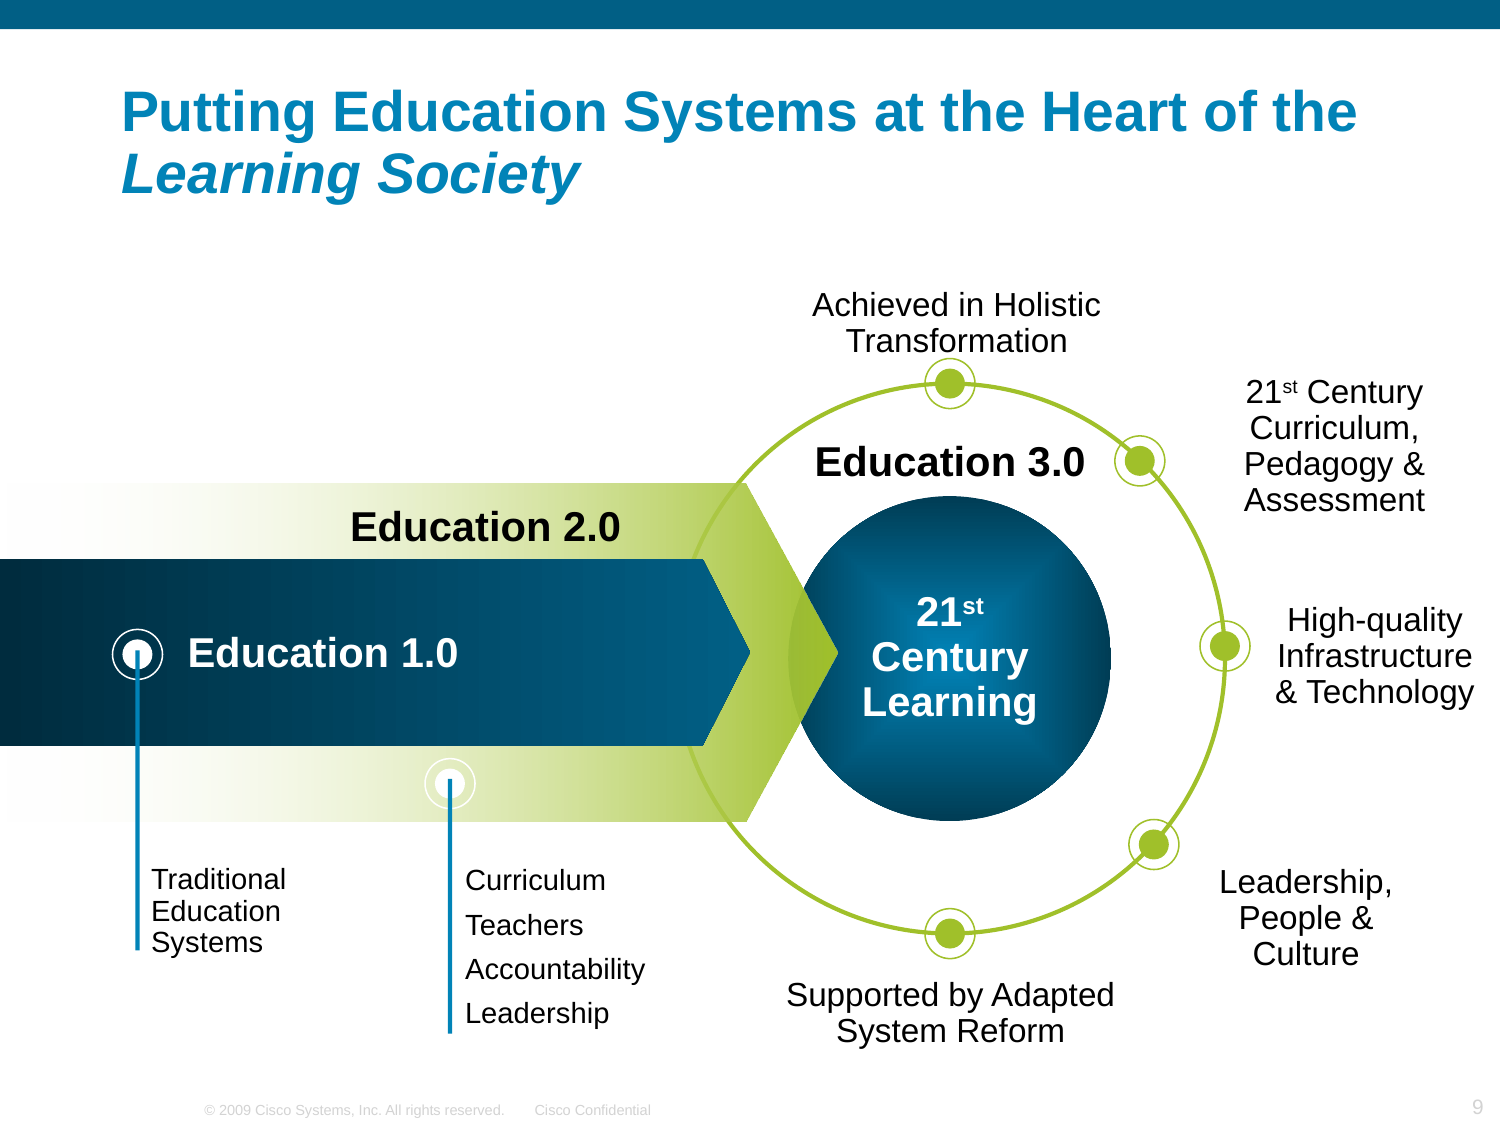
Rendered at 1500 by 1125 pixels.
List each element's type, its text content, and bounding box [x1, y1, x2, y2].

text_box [424, 758, 676, 1046]
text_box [924, 908, 976, 959]
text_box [1128, 819, 1180, 870]
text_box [1114, 435, 1166, 487]
text_box High-quality Infrastructure & Technology [1250, 596, 1500, 718]
text_box Supported by Adapted System Reform [771, 971, 1130, 1057]
title Putting Education Systems at the Heart of the Learning Society [107, 74, 1444, 213]
text_box Achieved in Holistic Transformation [788, 281, 1125, 367]
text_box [841, 495, 1112, 822]
text_box [740, 385, 1112, 494]
text_box Leadership, People & Culture [1187, 858, 1425, 980]
text_box Education 3.0 [801, 433, 1100, 492]
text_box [112, 629, 317, 967]
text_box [0, 558, 751, 747]
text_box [0, 483, 838, 822]
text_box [924, 358, 976, 409]
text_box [1199, 620, 1251, 672]
text_box [734, 492, 1225, 933]
text_box 21st Century Curriculum, Pedagogy & Assessment [1169, 367, 1500, 525]
